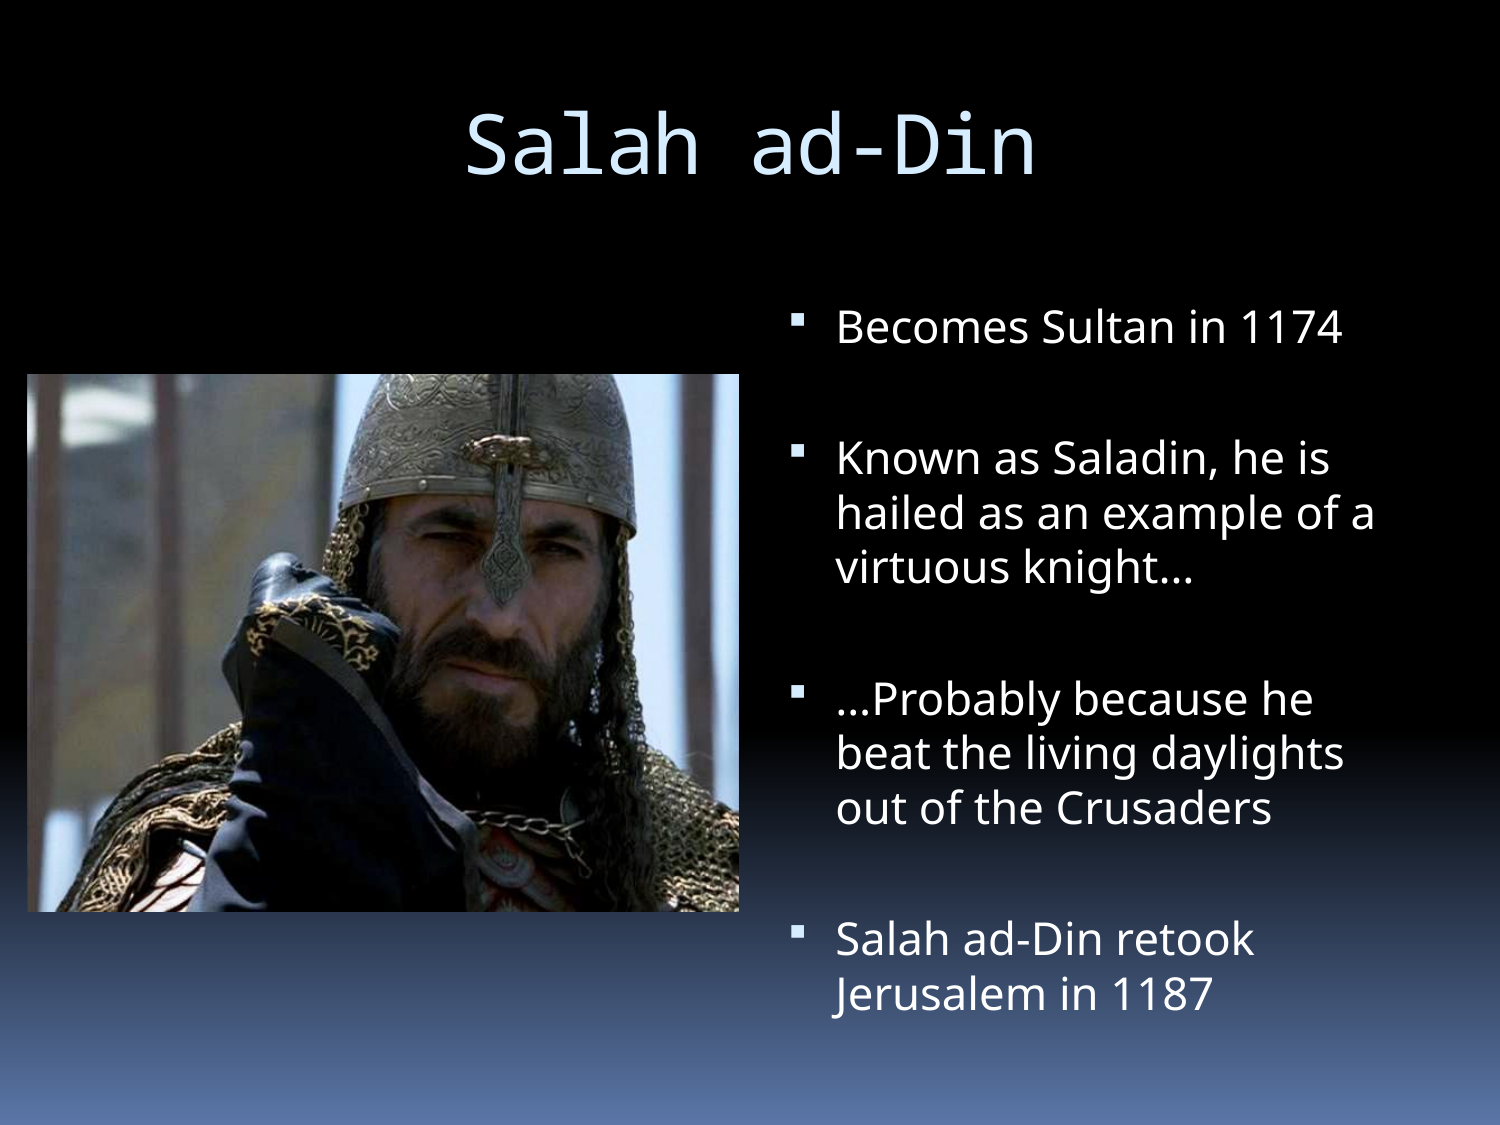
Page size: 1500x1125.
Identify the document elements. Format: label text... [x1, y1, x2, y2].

title Salah ad-Din [75, 83, 1425, 234]
list Becomes Sultan in 1174 Known as Saladin, he is hailed as an example of a virtuous knight… …Probably because he beat the living daylights out of the Crusaders Salah ad-Din retook Jerusalem in 1187 [763, 290, 1427, 1033]
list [26, 374, 740, 912]
